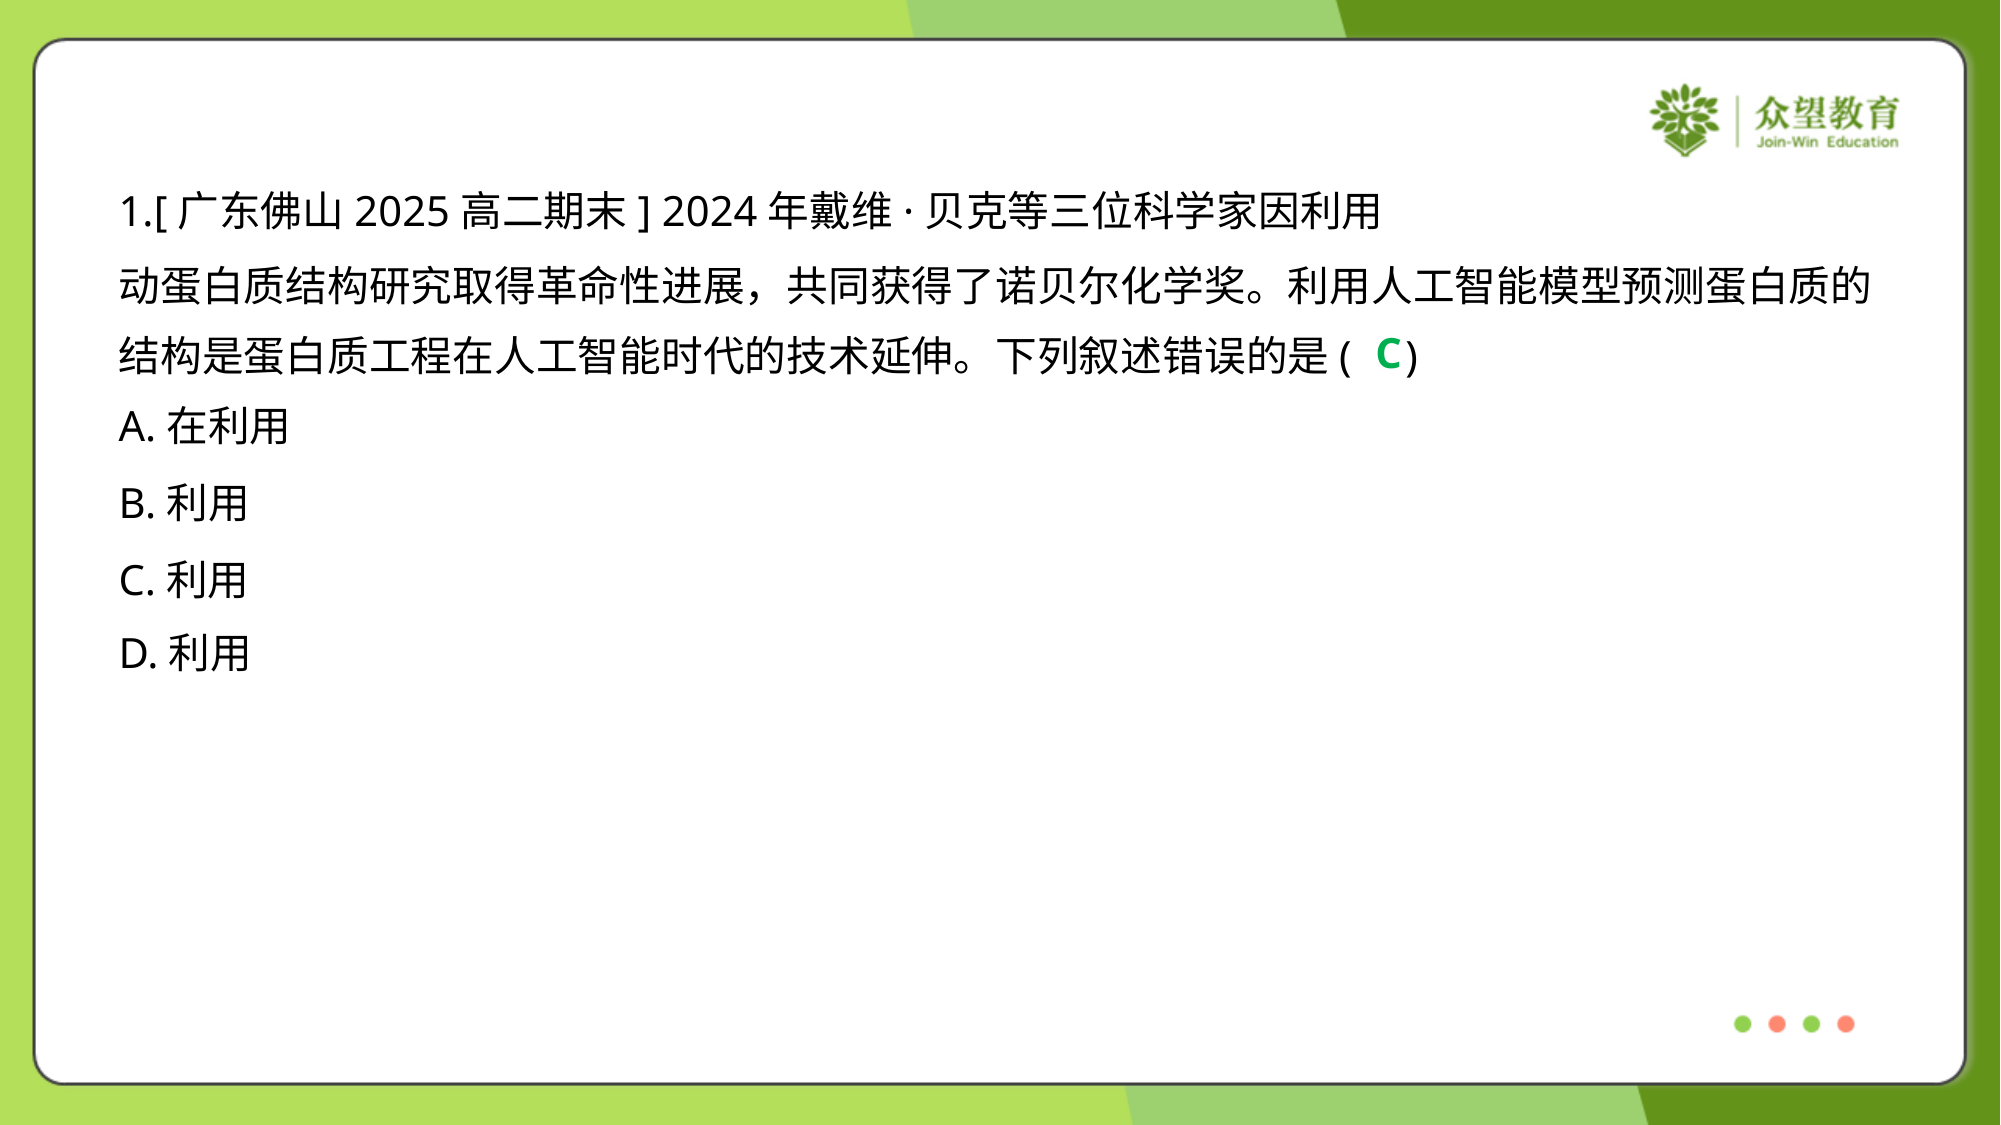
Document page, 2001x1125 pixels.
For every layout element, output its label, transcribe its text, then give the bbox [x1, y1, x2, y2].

text_box C [1359, 306, 1418, 371]
picture [0, 0, 2000, 1125]
